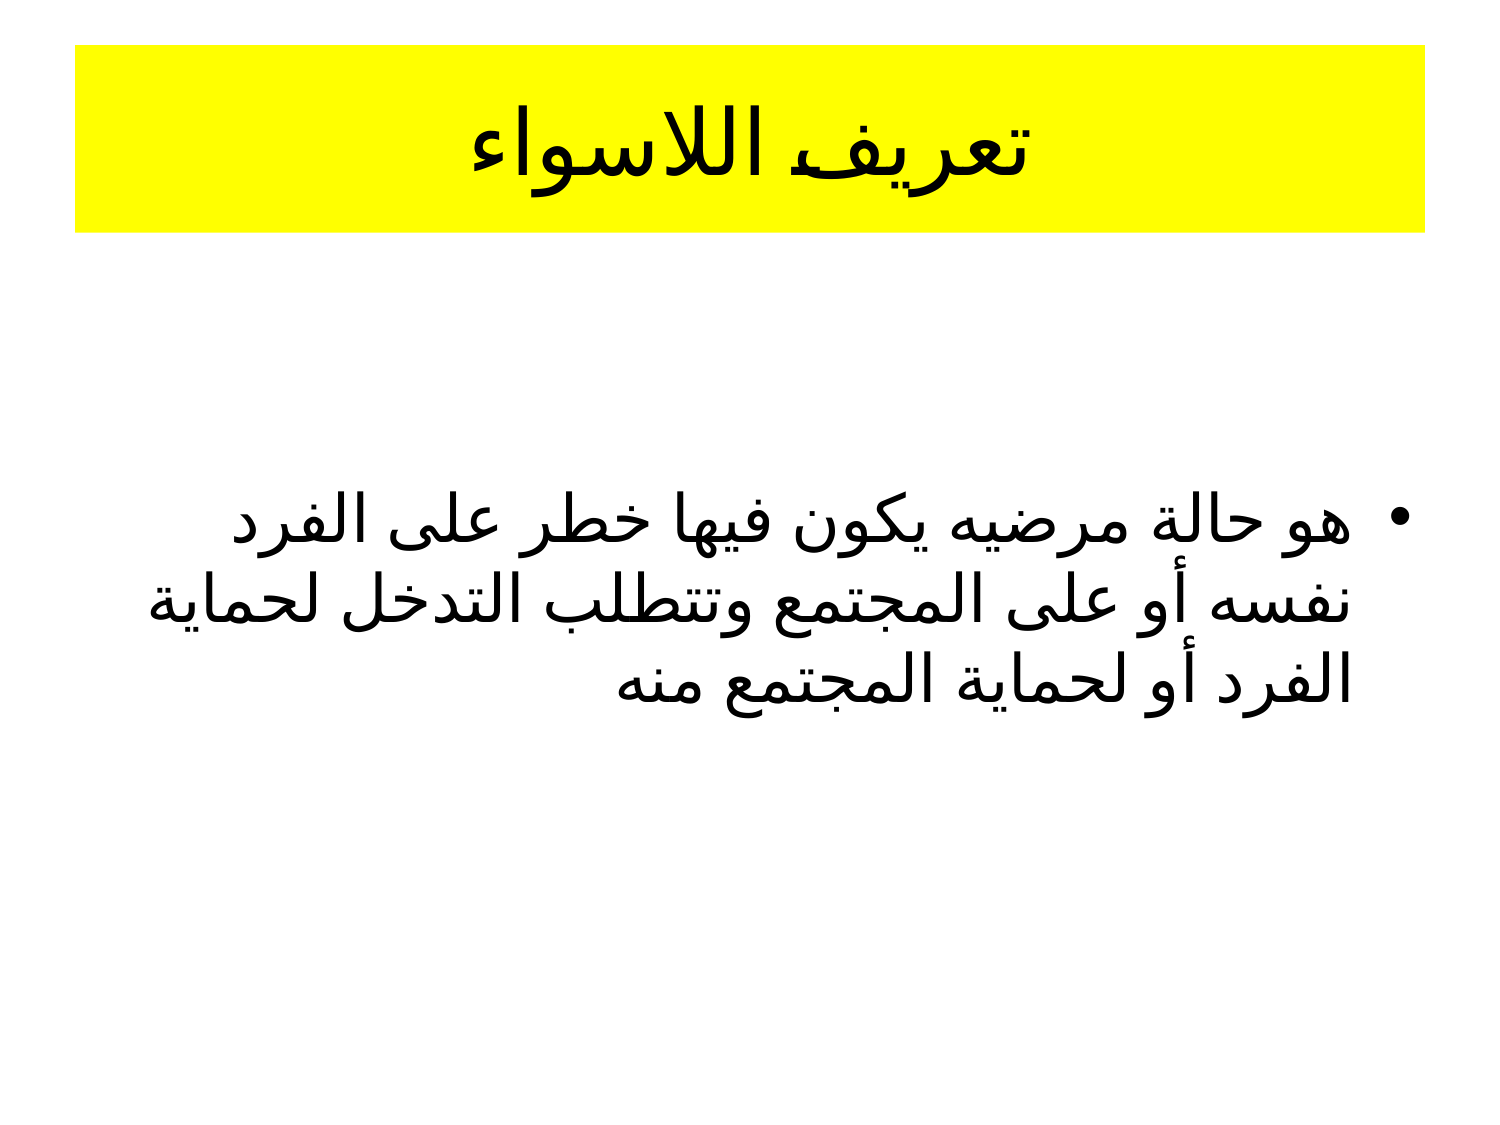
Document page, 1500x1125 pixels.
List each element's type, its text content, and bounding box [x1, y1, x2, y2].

title تعريف اللاسواء [75, 45, 1425, 233]
list هو حالة مرضيه يكون فيها خطر على الفرد نفسه أو على المجتمع وتتطلب التدخل لحماية الفرد أو لحماية المجتمع منه [76, 468, 1427, 681]
